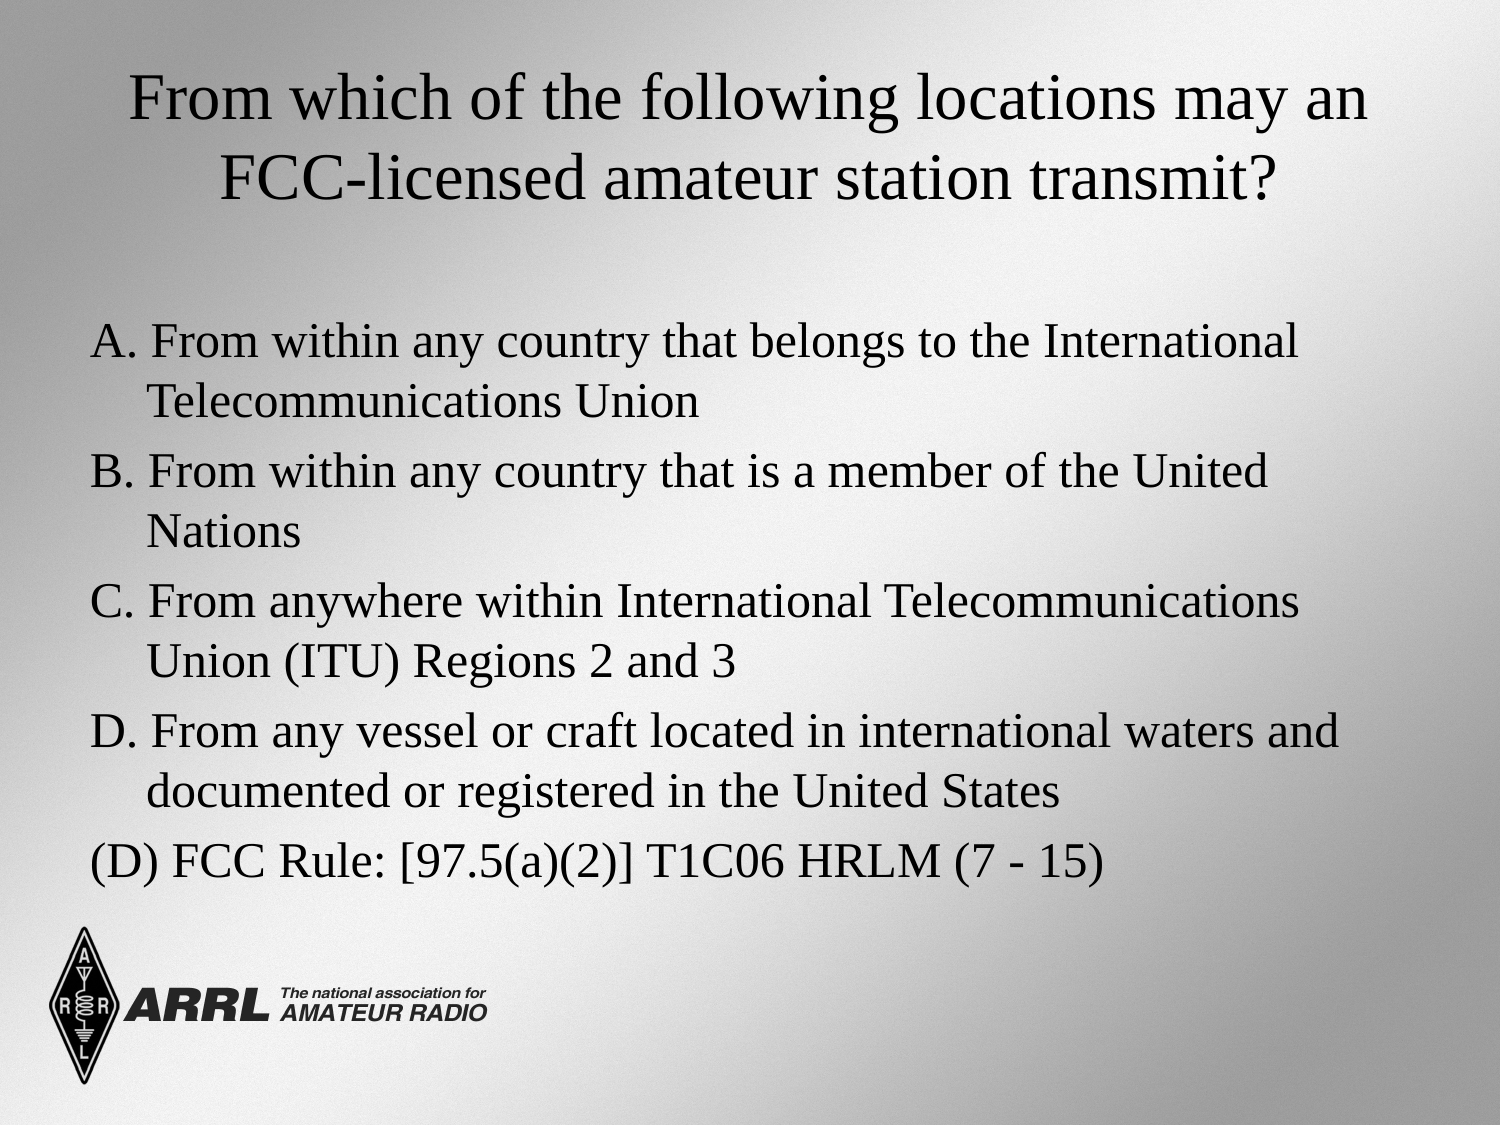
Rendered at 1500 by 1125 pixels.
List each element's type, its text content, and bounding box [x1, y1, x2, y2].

list A. From within any country that belongs to the International Telecommunications Union B. From within any country that is a member of the United Nations C. From anywhere within International Telecommunications Union (ITU) Regions 2 and 3 D. From any vessel or craft located in international waters and documented or registered in the United States (D) FCC Rule: [97.5(a)(2)] T1C06 HRLM (7 - 15) [75, 299, 1425, 1005]
title From which of the following locations may an FCC-licensed amateur station transmit? [75, 45, 1425, 233]
picture [0, 0, 1500, 1125]
